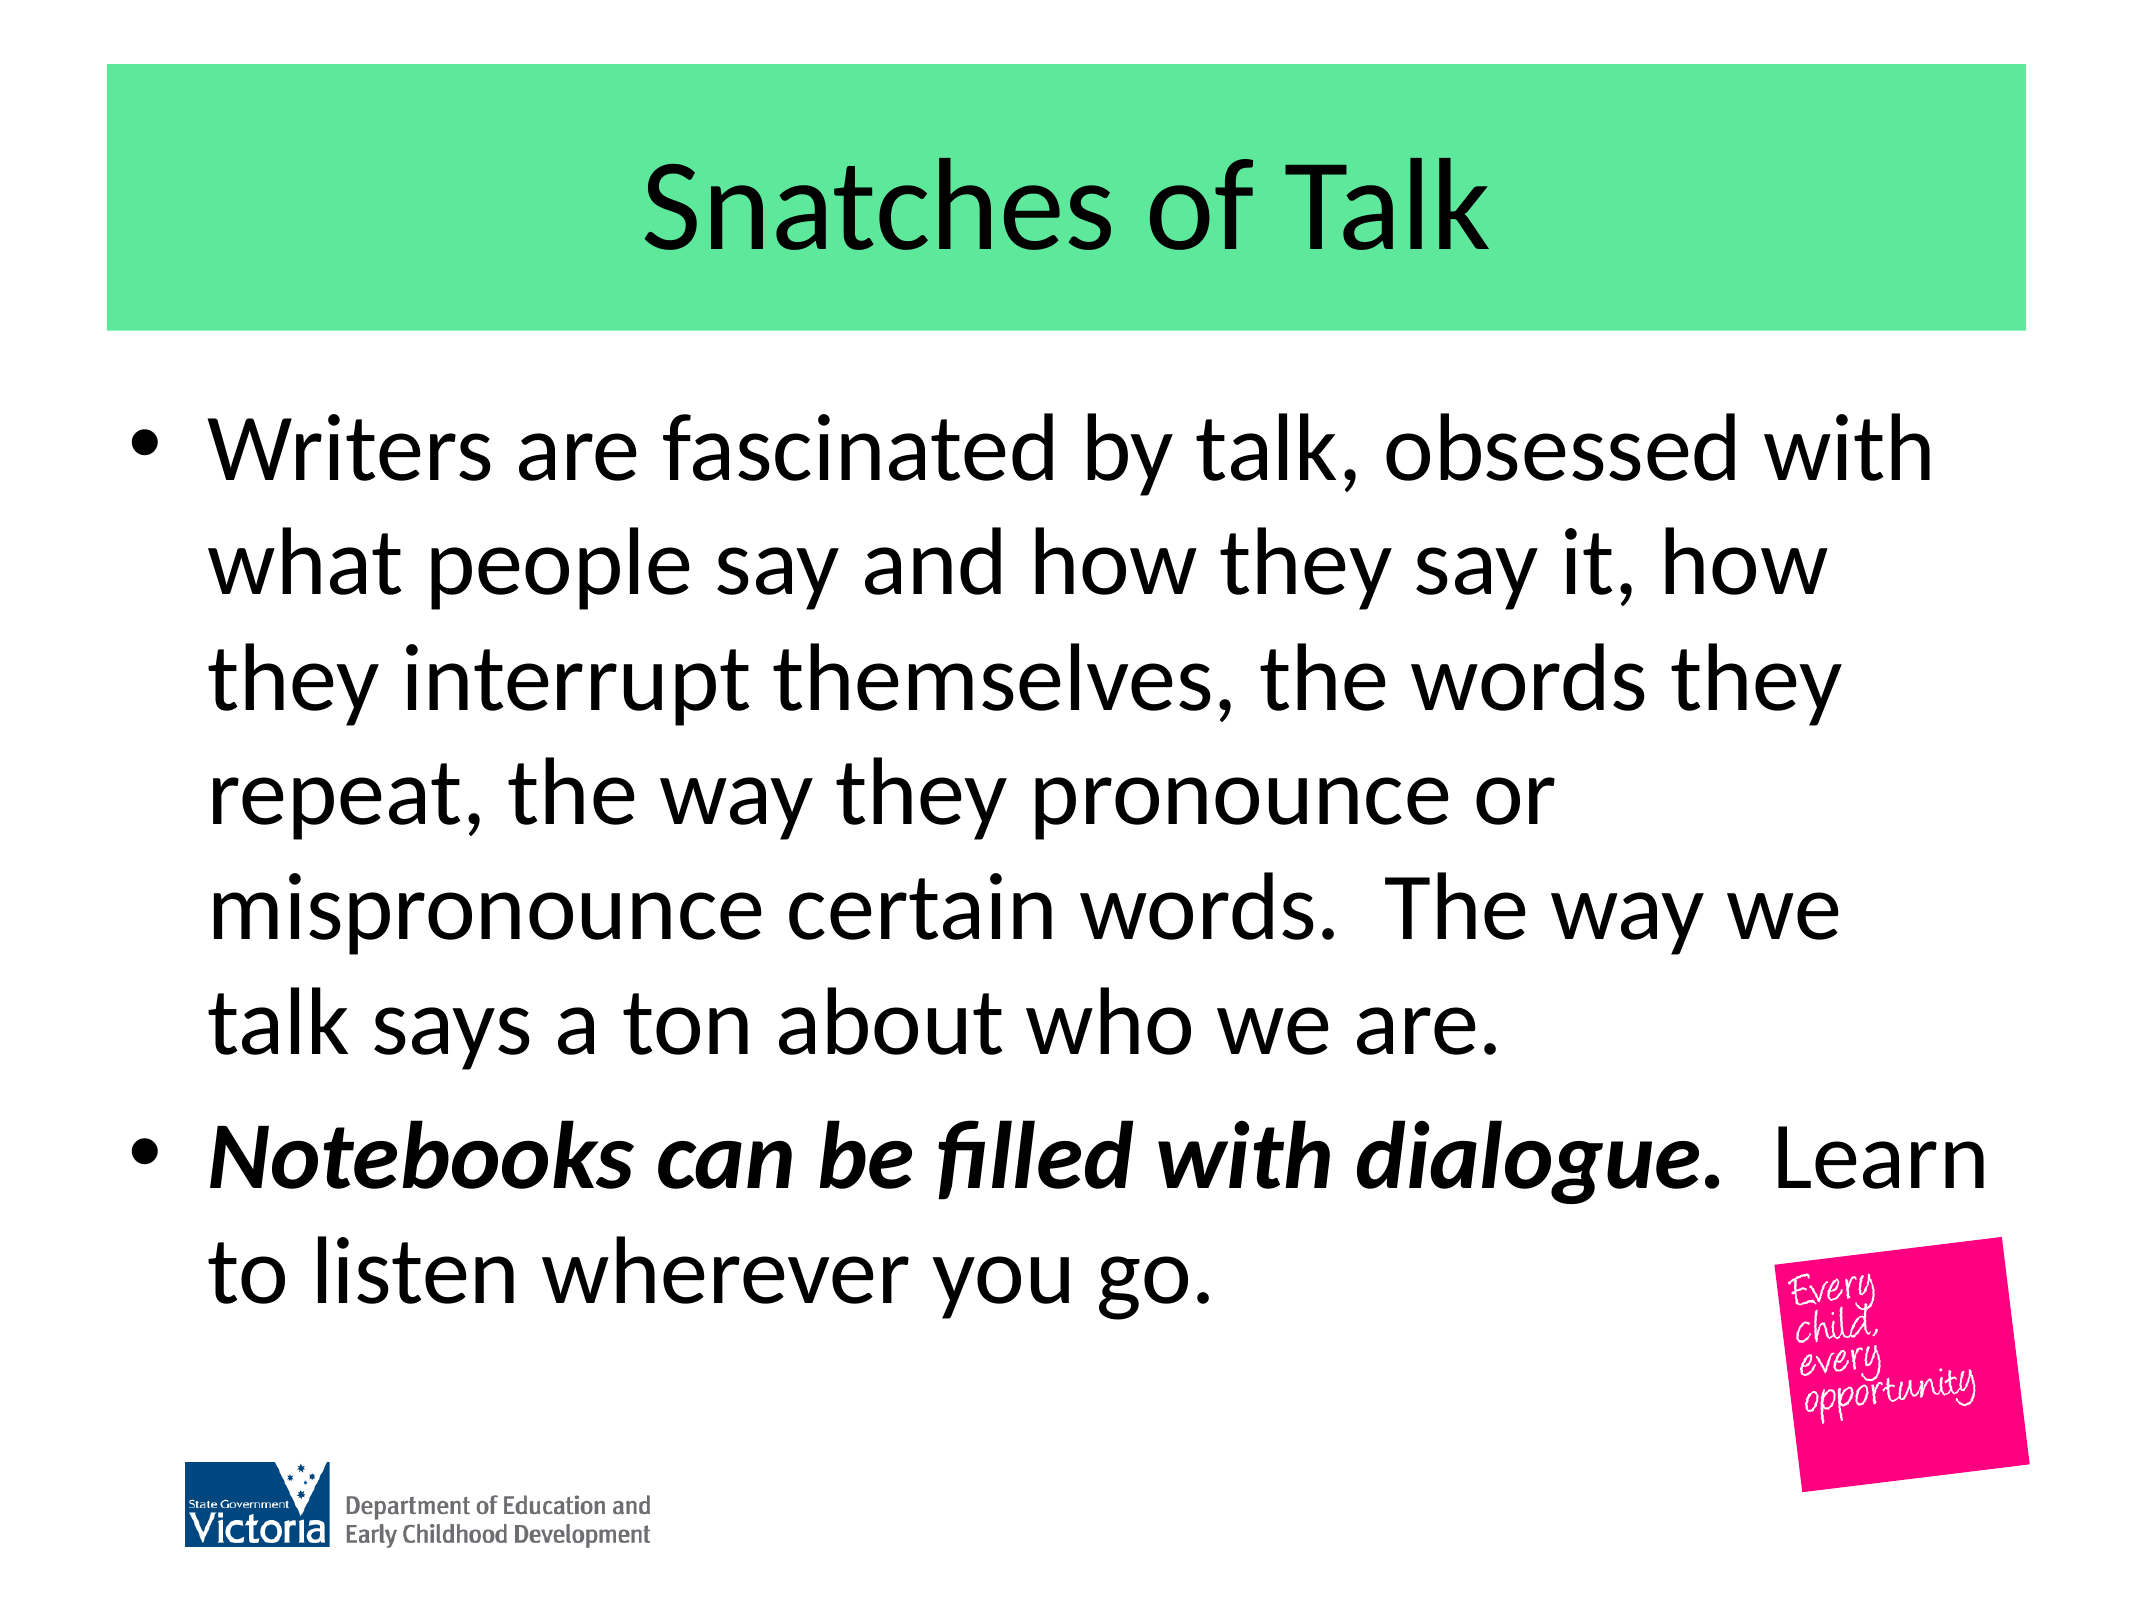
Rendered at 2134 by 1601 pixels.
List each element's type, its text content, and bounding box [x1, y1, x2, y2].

title Snatches of Talk [106, 63, 2027, 331]
list Writers are fascinated by talk, obsessed with what people say and how they say it, how they interrupt themselves, the words they repeat, the way they pronounce or mispronounce certain words. The way we talk says a ton about who we are. Notebooks can be filled with dialogue. Learn to listen wherever you go. [106, 373, 2027, 1430]
picture [1795, 1430, 2030, 1493]
picture [185, 1462, 650, 1548]
